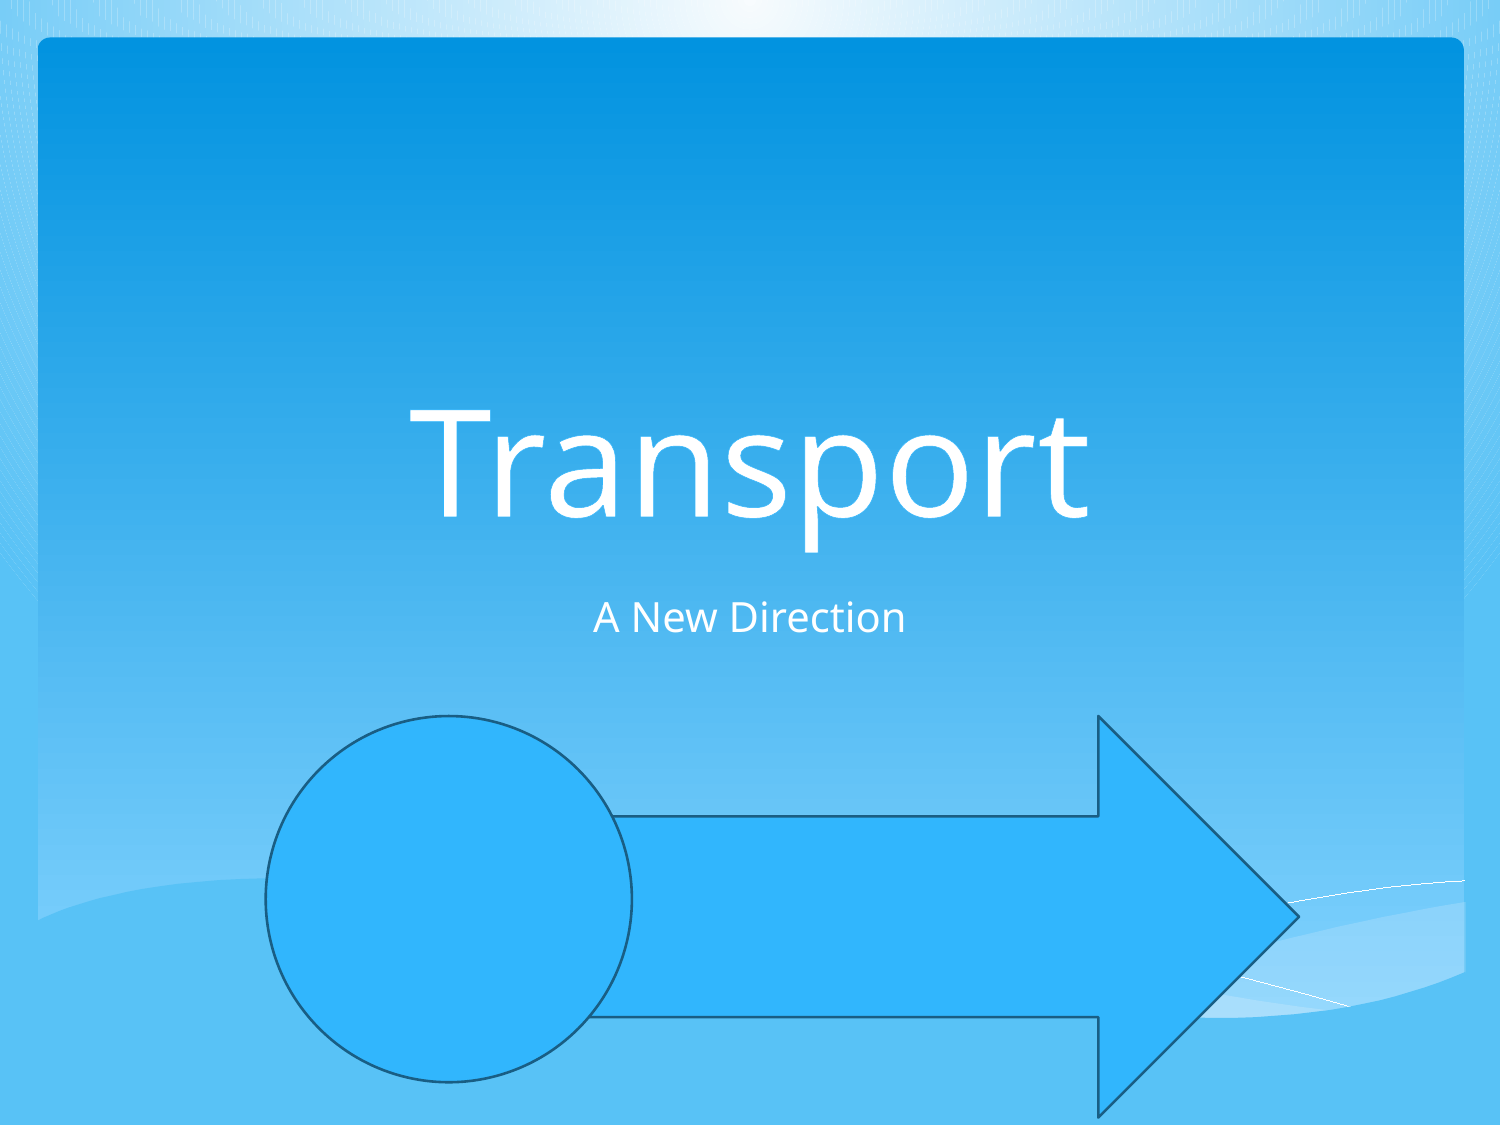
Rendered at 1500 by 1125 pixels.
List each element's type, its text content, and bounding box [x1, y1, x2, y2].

title Transport [112, 262, 1388, 555]
text_box [590, 714, 1301, 1119]
subtitle A New Direction [225, 583, 1275, 825]
text_box [264, 714, 634, 1084]
